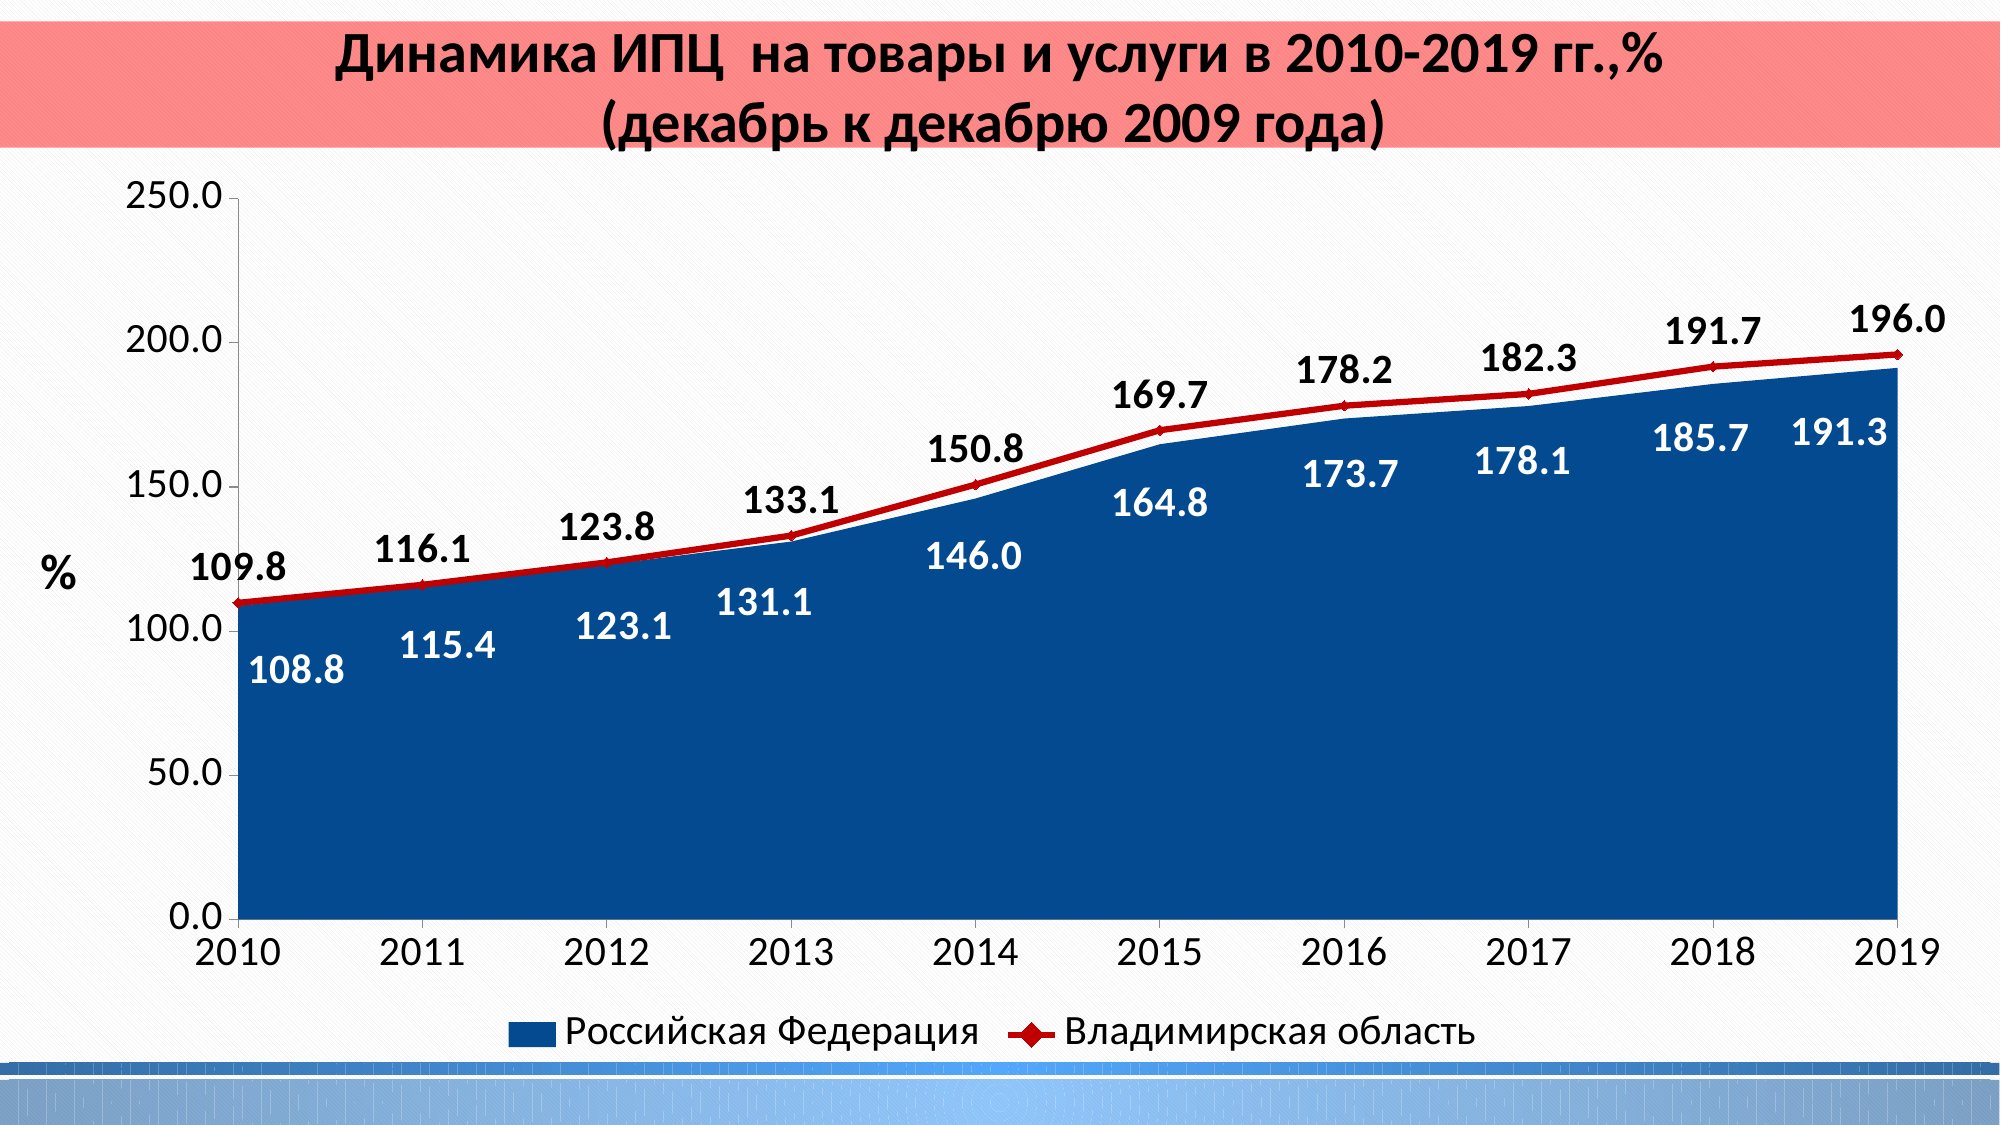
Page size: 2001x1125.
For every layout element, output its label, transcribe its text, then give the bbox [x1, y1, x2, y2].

chart [4, 159, 1981, 1065]
text_box Динамика ИПЦ на товары и услуги в 2010-2019 гг.,% (декабрь к декабрю 2009 года) [0, 21, 2000, 148]
